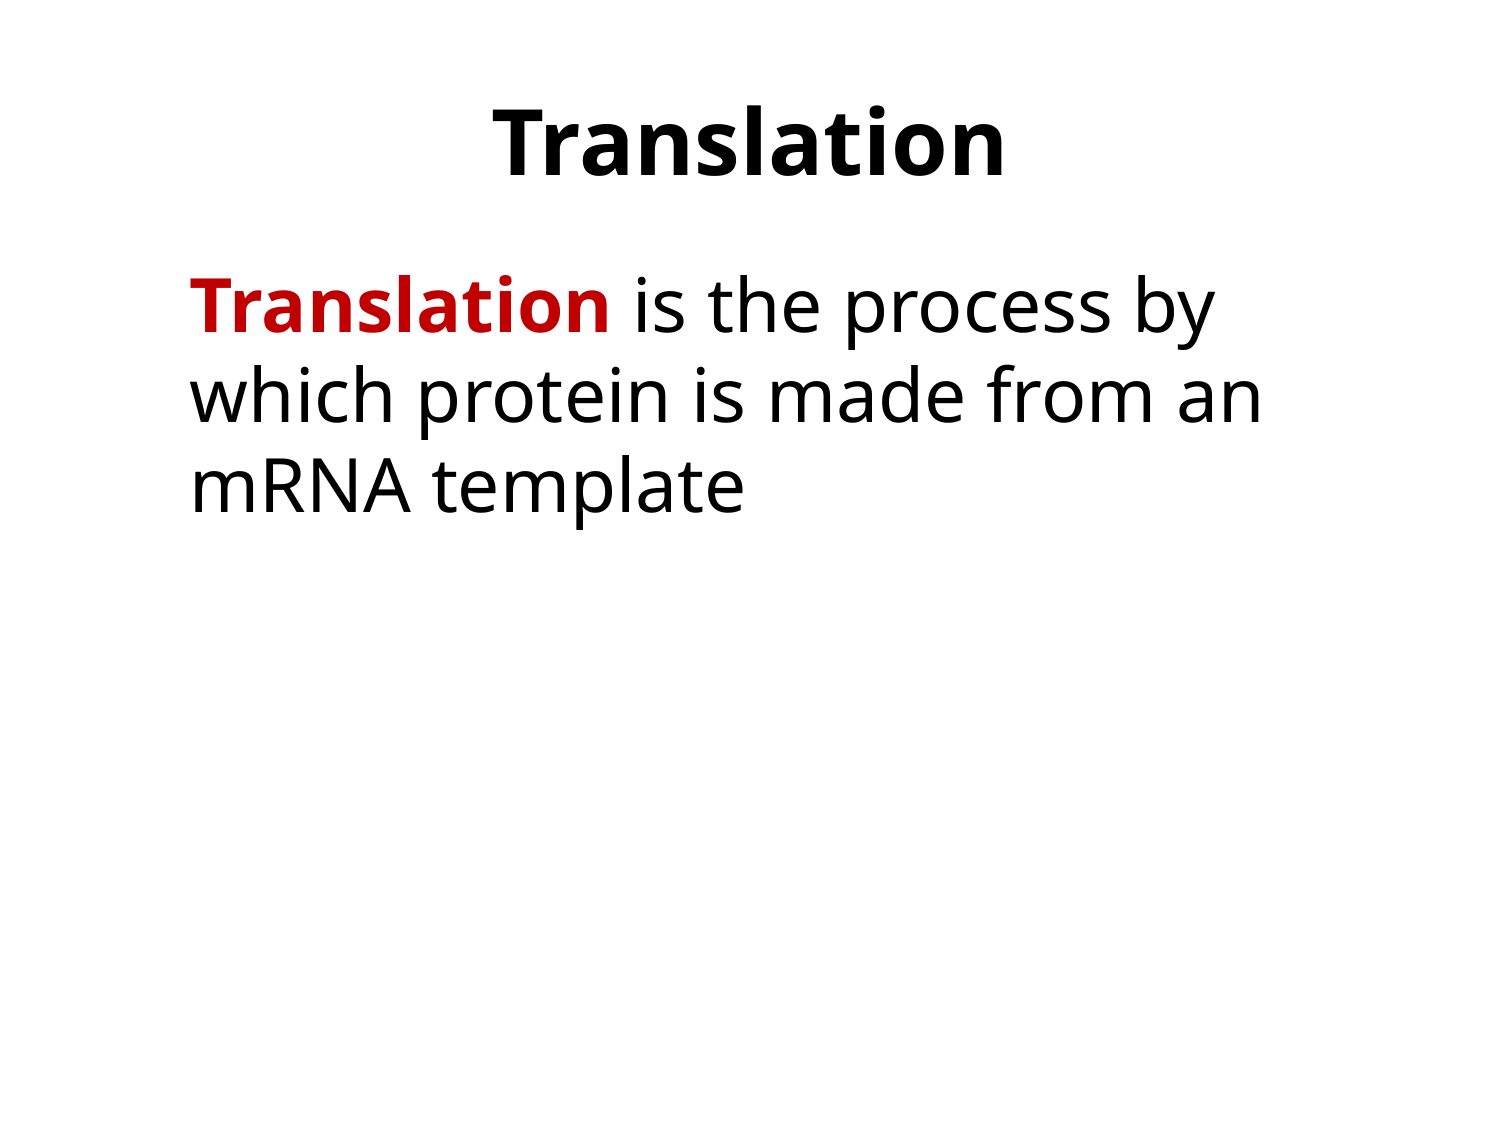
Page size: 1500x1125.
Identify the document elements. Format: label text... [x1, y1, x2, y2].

text_box Translation is the process by which protein is made from an mRNA template [174, 249, 1425, 535]
title Translation [74, 44, 1426, 233]
